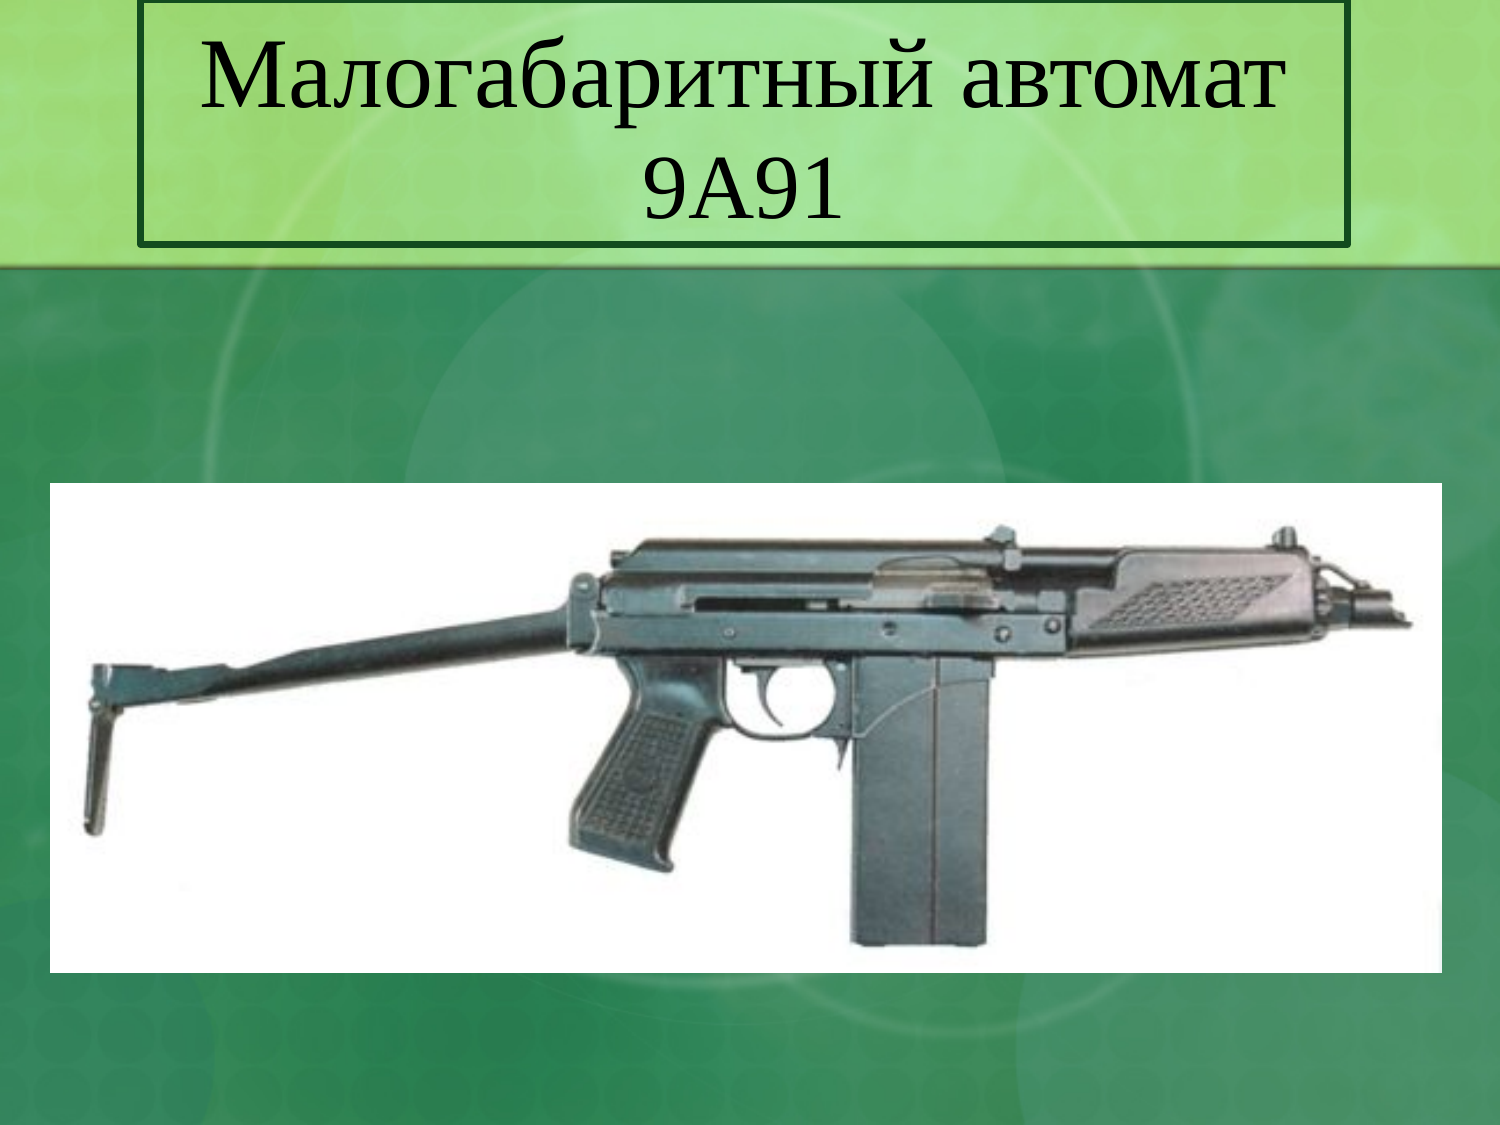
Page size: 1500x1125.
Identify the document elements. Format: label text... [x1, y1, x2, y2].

text_box Малогабаритный автомат 9А91 [140, 0, 1348, 245]
picture [0, 0, 1500, 1125]
